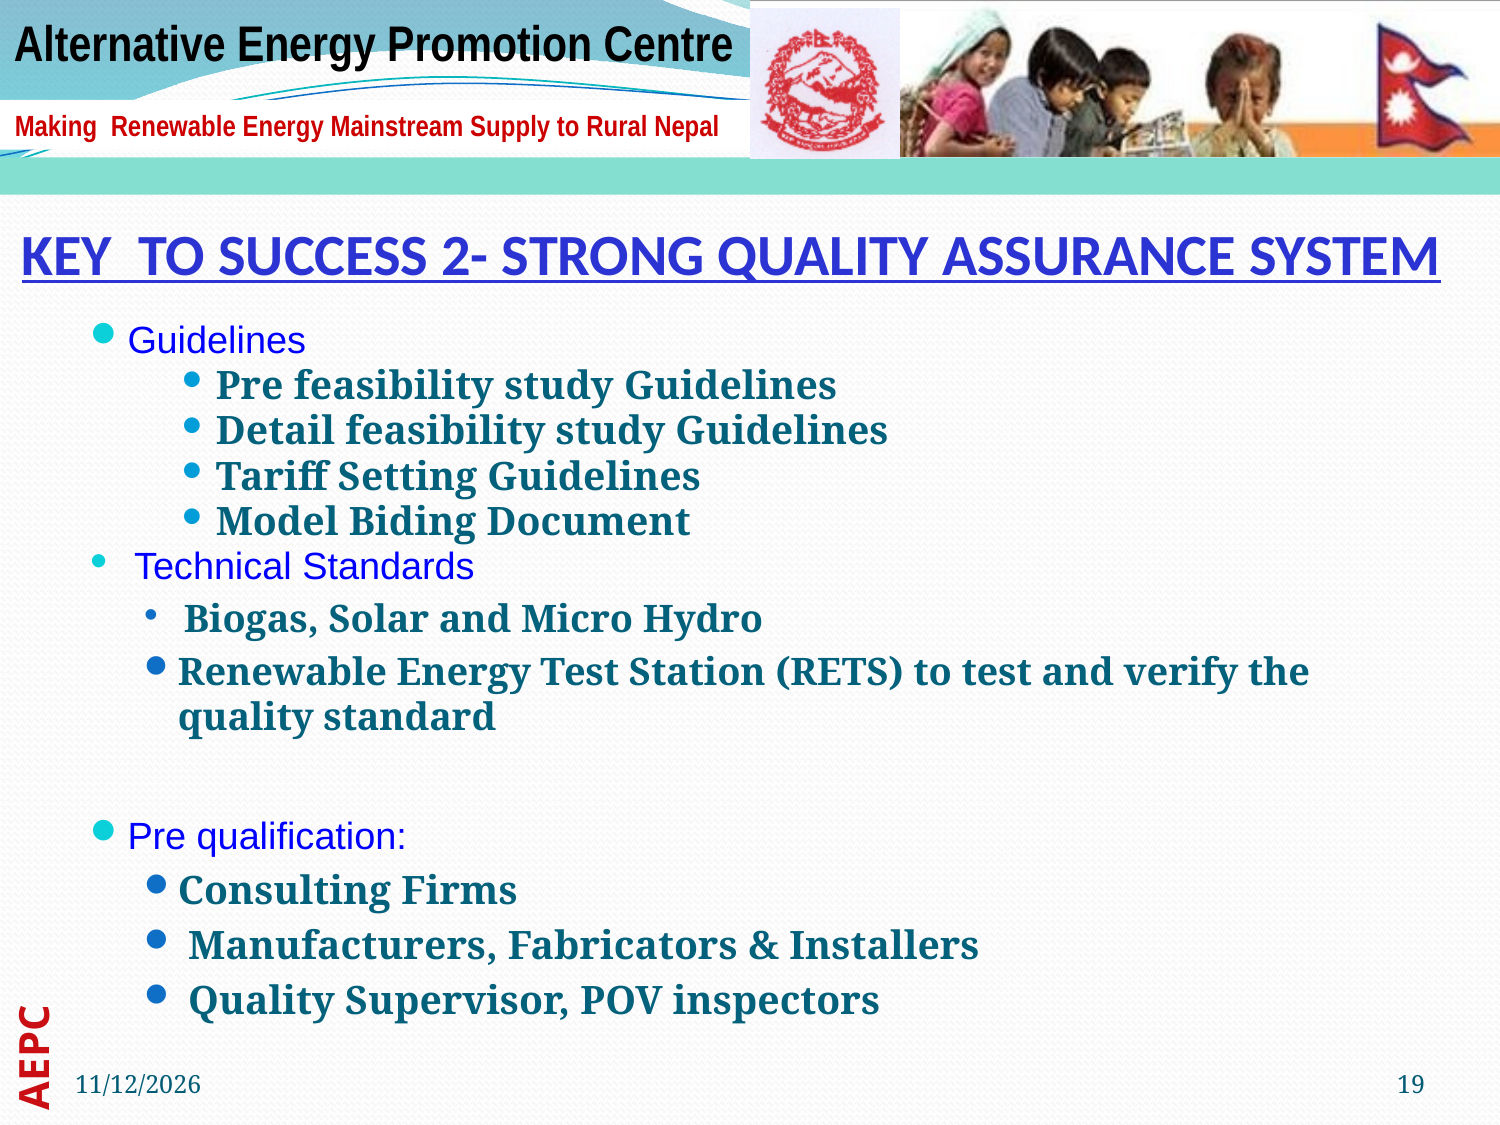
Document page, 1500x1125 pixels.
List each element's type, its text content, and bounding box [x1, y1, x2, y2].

picture [750, 0, 1500, 157]
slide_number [75, 1042, 425, 1103]
slide_number 19 [1299, 1042, 1425, 1103]
list Guidelines Pre feasibility study Guidelines Detail feasibility study Guidelines Tariff Setting Guidelines Model Biding Document Technical Standards Biogas, Solar and Micro Hydro Renewable Energy Test Station (RETS) to test and verify the quality standard Pre qualification: Consulting Firms Manufacturers, Fabricators & Installers Quality Supervisor, POV inspectors [74, 317, 1426, 1038]
title Key TO Success 2- Strong Quality Assurance System [0, 187, 1463, 288]
